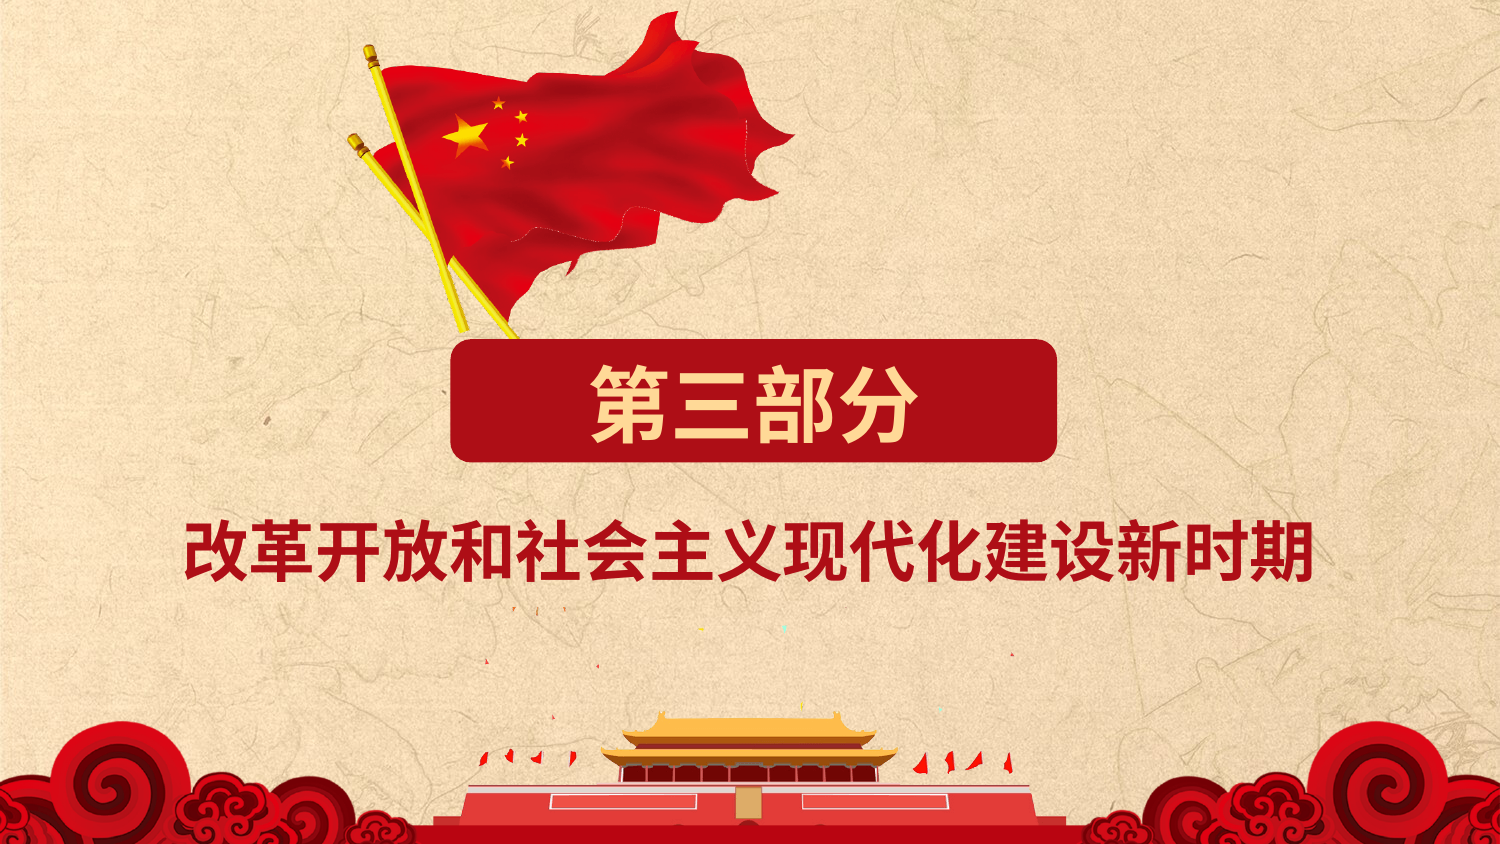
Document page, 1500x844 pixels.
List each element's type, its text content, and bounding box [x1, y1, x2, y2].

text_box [450, 338, 1058, 463]
picture [0, 0, 1500, 844]
text_box 改革开放和社会主义现代化建设新时期 [171, 504, 1329, 596]
